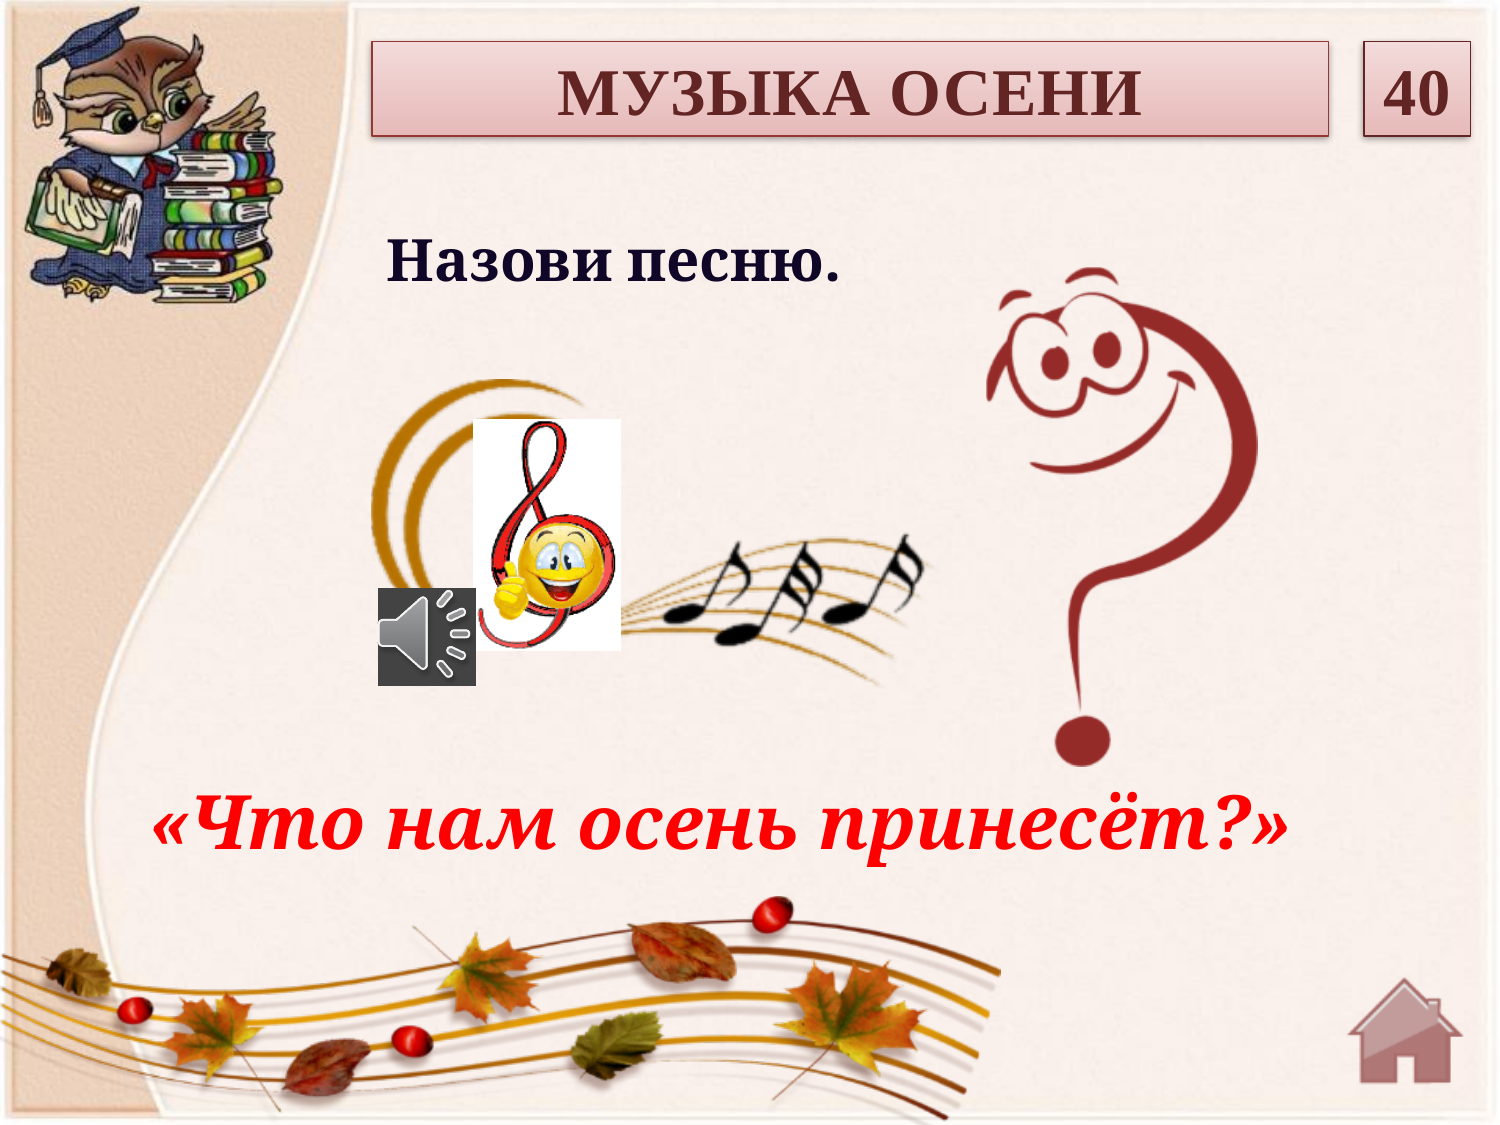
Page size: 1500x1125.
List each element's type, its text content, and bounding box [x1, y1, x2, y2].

text_box «Что нам осень принесёт?» [134, 766, 1411, 872]
text_box 40 [1363, 41, 1471, 137]
picture [0, 0, 1500, 1125]
text_box МУЗЫКА ОСЕНИ [371, 41, 1329, 137]
text_box Назови песню. [371, 215, 1049, 301]
